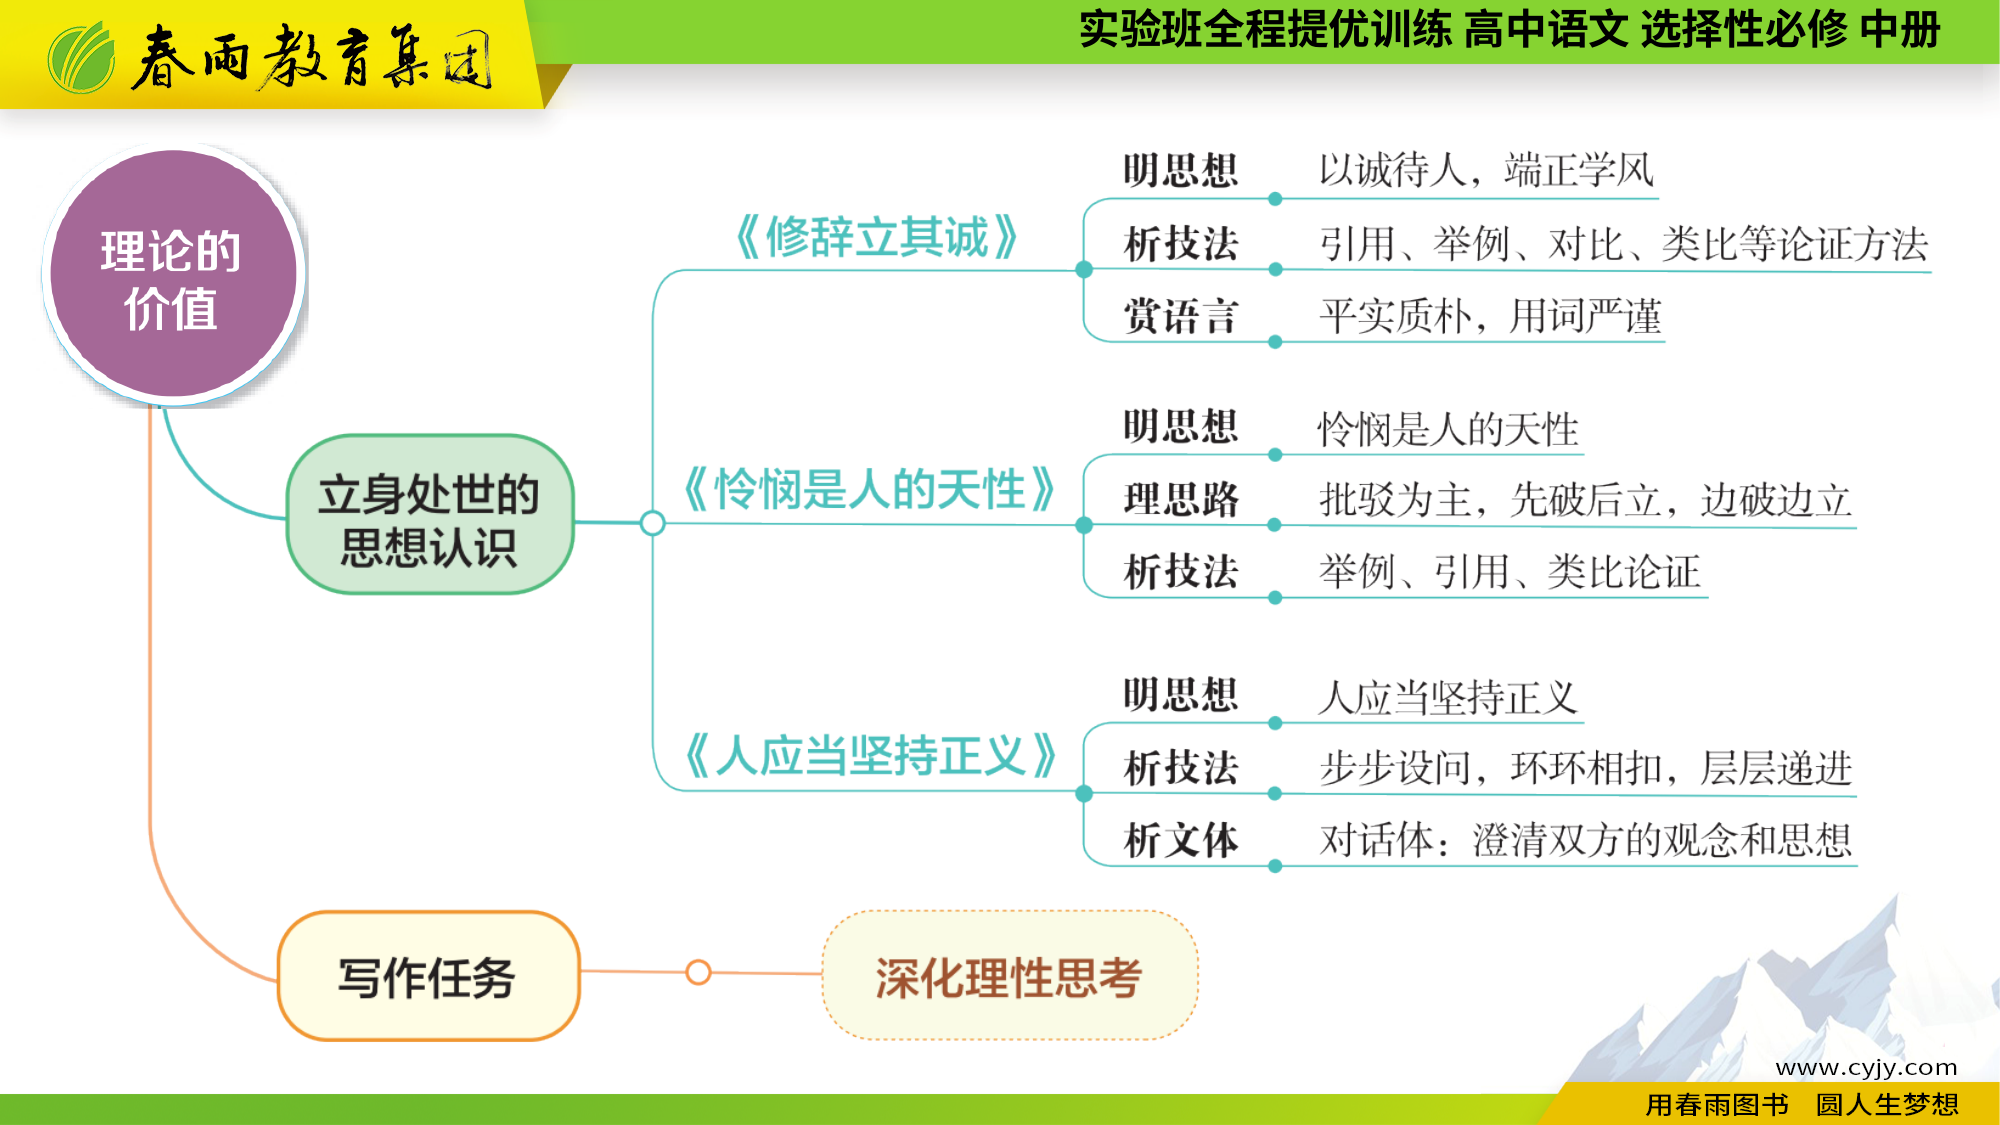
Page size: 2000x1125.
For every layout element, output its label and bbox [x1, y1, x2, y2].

picture [0, 0, 2000, 1125]
text_box [30, 142, 1946, 1048]
